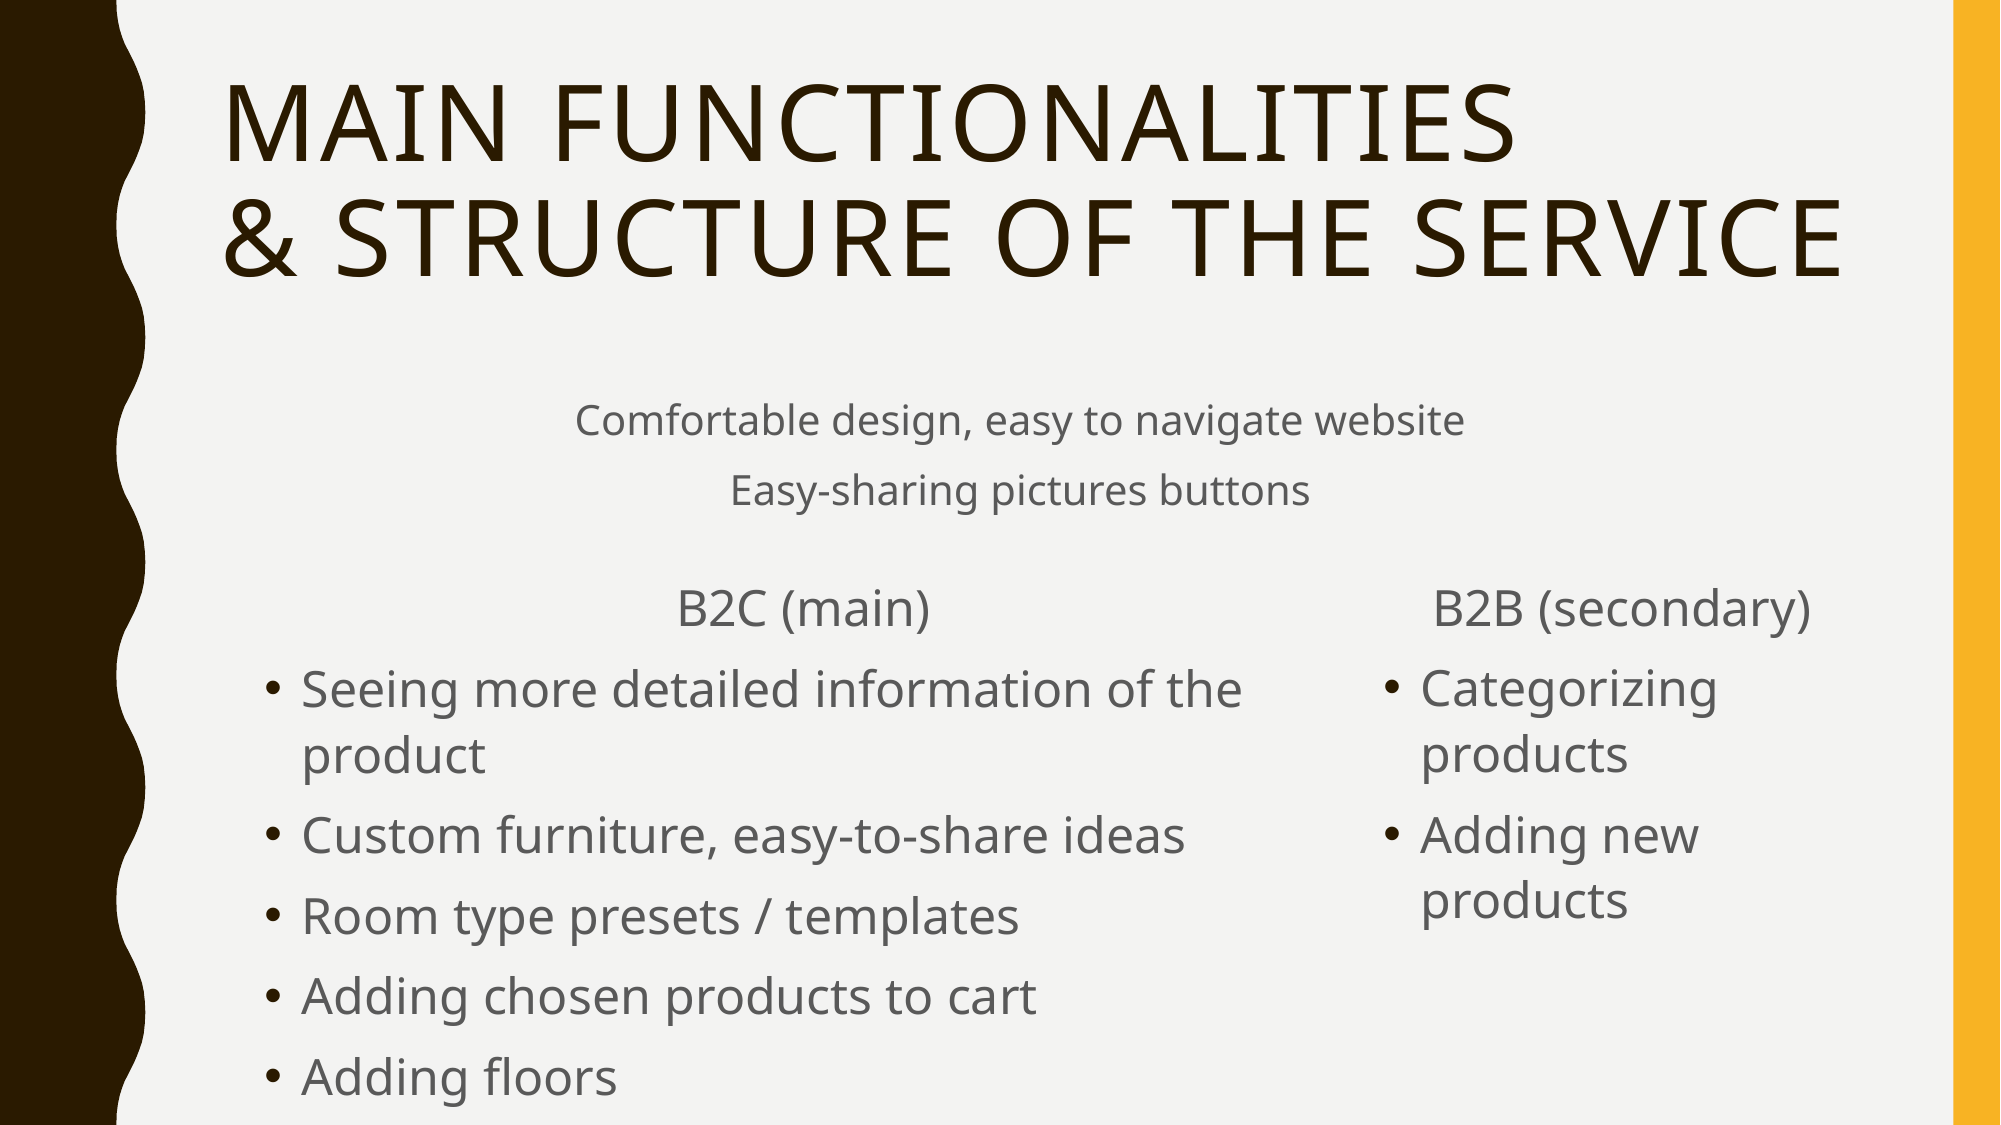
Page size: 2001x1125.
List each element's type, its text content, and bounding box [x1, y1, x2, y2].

text_box Comfortable design, easy to navigate website Easy-sharing pictures buttons [204, 381, 1836, 595]
list B2B (secondary) Categorizing products Adding new products [1368, 562, 1875, 1037]
title Main functionalities & structure of the service [205, 62, 1875, 308]
text_box B2C (main) Seeing more detailed information of the product Custom furniture, easy-to-share ideas Room type presets / templates Adding chosen products to cart Adding floors [249, 595, 1357, 1069]
